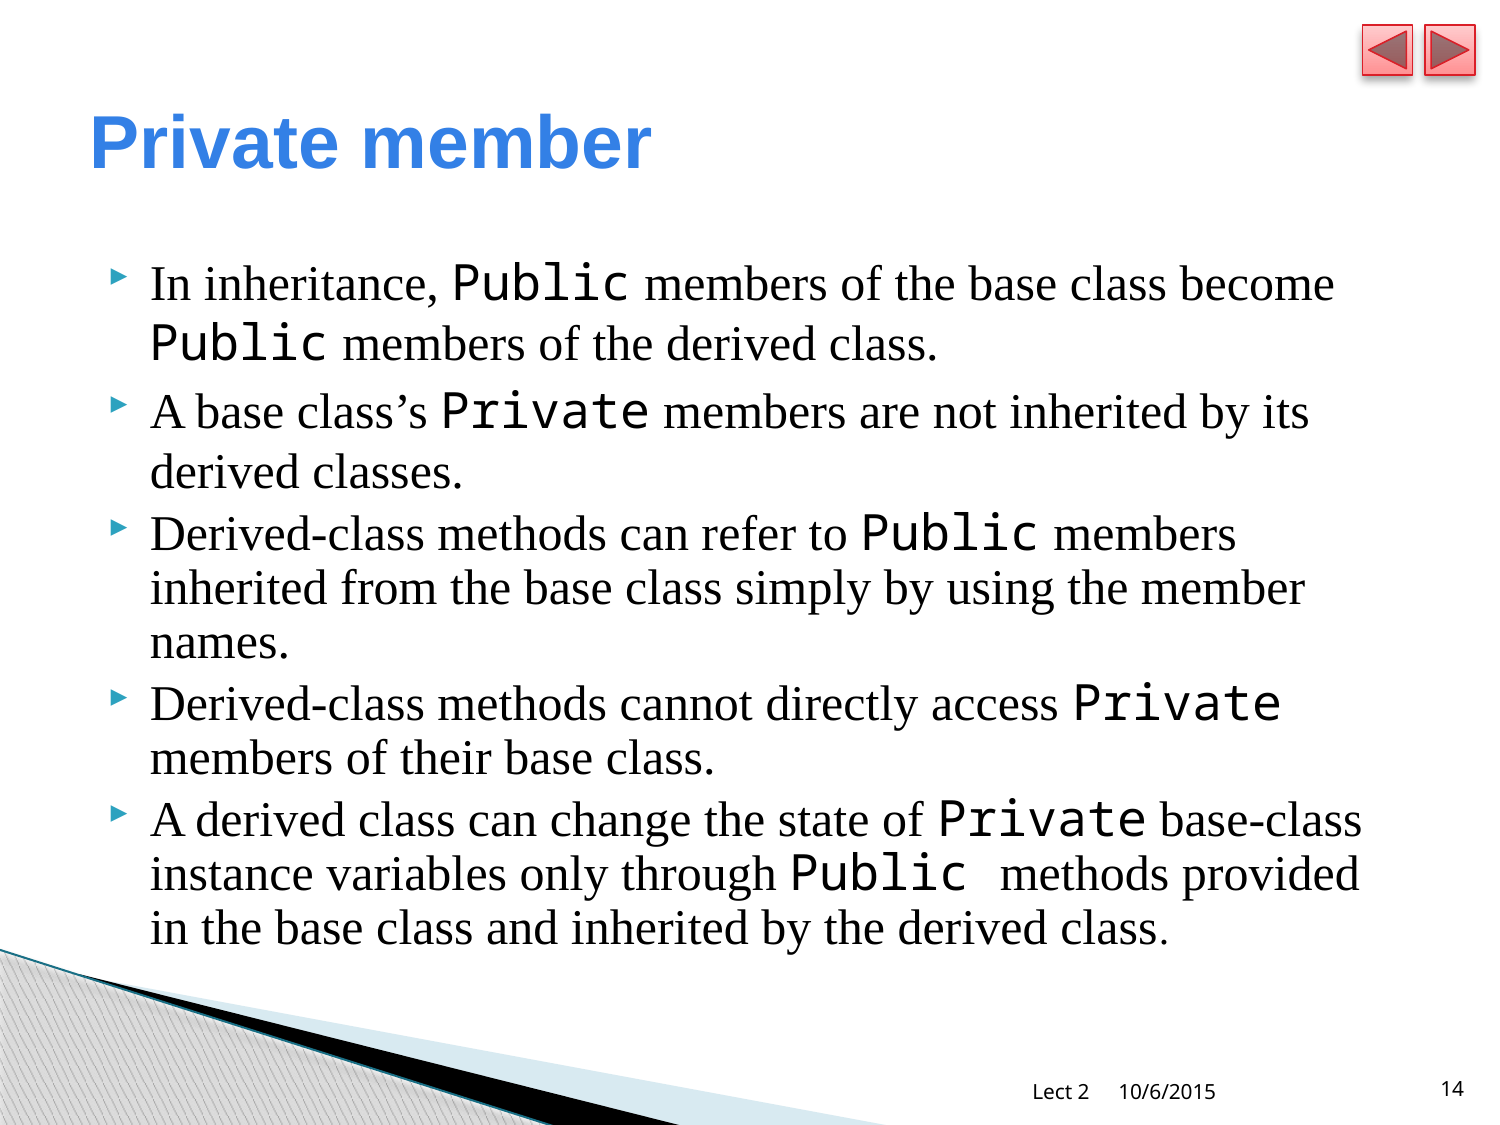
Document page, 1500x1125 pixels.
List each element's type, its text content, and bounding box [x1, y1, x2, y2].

slide_number 14 [1418, 1051, 1479, 1112]
footer Lect 2 [650, 1051, 1105, 1112]
title Private member [75, 45, 1425, 233]
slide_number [1105, 1051, 1418, 1112]
list In inheritance, Public members of the base class become Public members of the derived class. A base class’s Private members are not inherited by its derived classes. Derived-class methods can refer to Public members inherited from the base class simply by using the member names. Derived-class methods cannot directly access Private members of their base class. A derived class can change the state of Private base-class instance variables only through Public methods provided in the base class and inherited by the derived class. [74, 242, 1426, 986]
